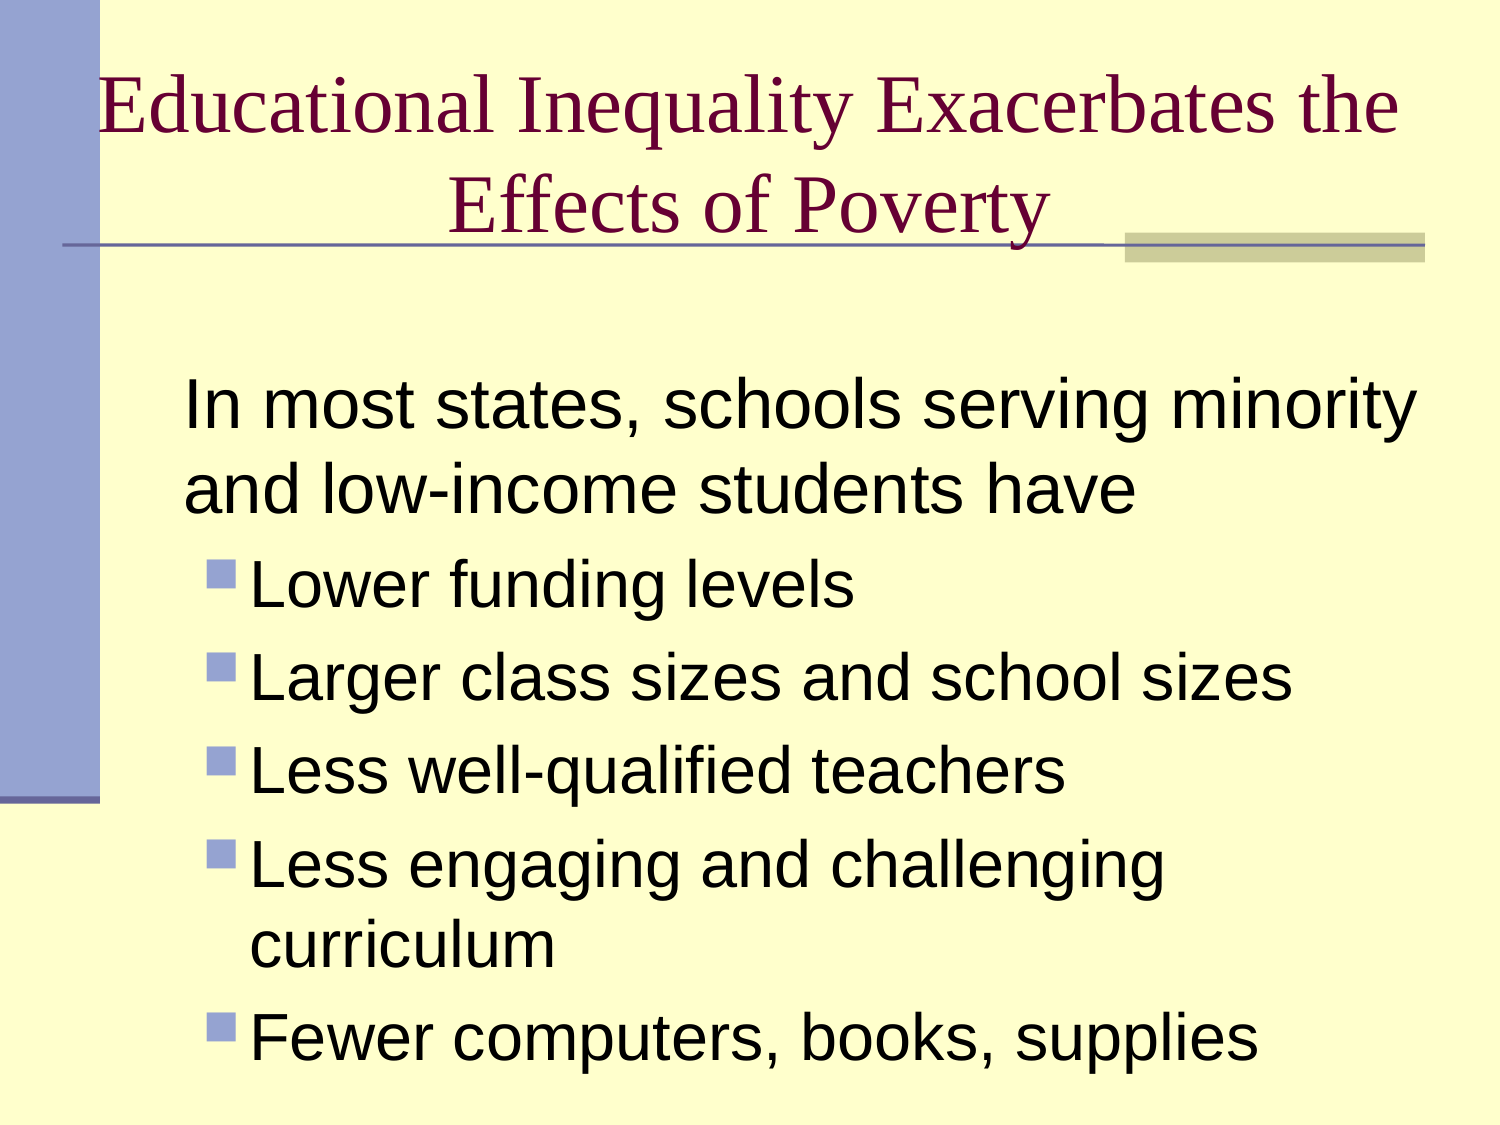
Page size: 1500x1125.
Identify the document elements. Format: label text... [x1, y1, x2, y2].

list In most states, schools serving minority and low-income students have Lower funding levels Larger class sizes and school sizes Less well-qualified teachers Less engaging and challenging curriculum Fewer computers, books, supplies [112, 349, 1500, 1125]
title Educational Inequality Exacerbates the Effects of Poverty [62, 87, 1438, 211]
